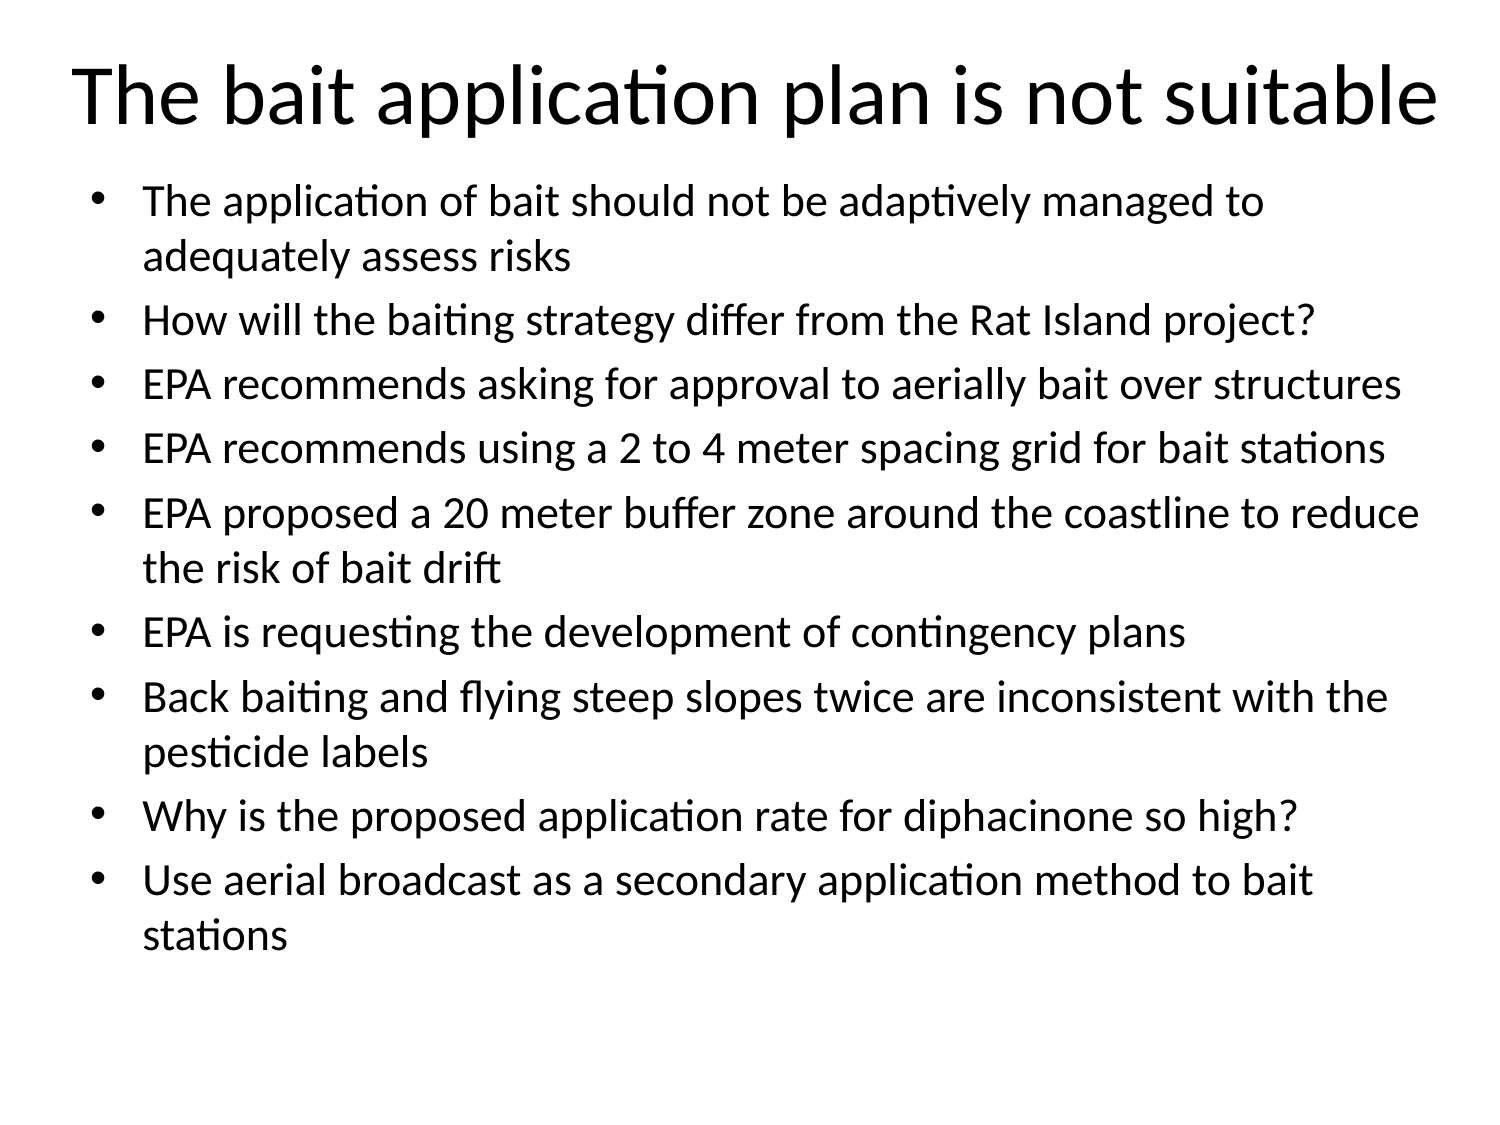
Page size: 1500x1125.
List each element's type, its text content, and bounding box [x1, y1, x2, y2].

title The bait application plan is not suitable [50, 24, 1463, 155]
list The application of bait should not be adaptively managed to adequately assess risks How will the baiting strategy differ from the Rat Island project? EPA recommends asking for approval to aerially bait over structures EPA recommends using a 2 to 4 meter spacing grid for bait stations EPA proposed a 20 meter buffer zone around the coastline to reduce the risk of bait drift EPA is requesting the development of contingency plans Back baiting and flying steep slopes twice are inconsistent with the pesticide labels Why is the proposed application rate for diphacinone so high? Use aerial broadcast as a secondary application method to bait stations [75, 162, 1450, 1050]
